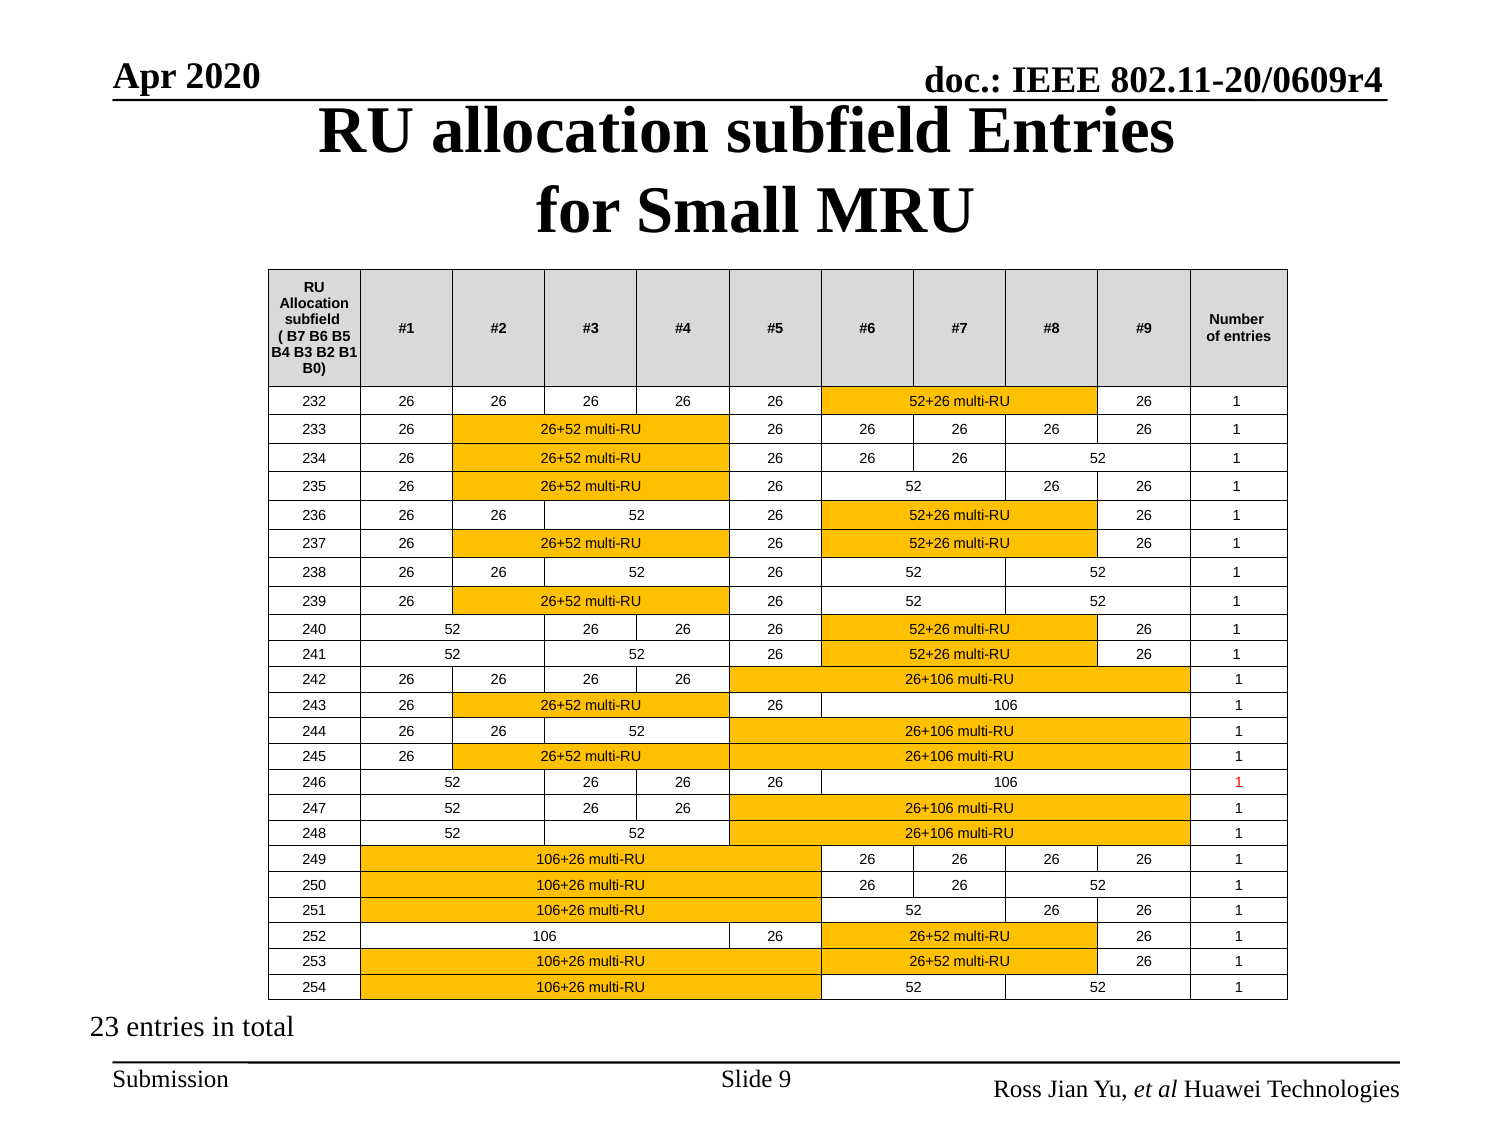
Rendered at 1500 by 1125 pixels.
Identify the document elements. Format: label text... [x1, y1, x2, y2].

table_cell 1 [1191, 558, 1287, 586]
table_cell 26 [730, 415, 821, 443]
table_cell 26 [914, 415, 1005, 443]
table_cell 26 [730, 558, 821, 586]
table_cell 242 [269, 667, 360, 692]
table_cell 240 [269, 615, 360, 640]
table_cell 26 [730, 444, 821, 471]
table_cell 26 [453, 501, 544, 529]
table_header #9 [1098, 270, 1190, 386]
table_cell 26 [637, 667, 729, 692]
table_cell 26 [822, 415, 913, 443]
table_cell 106 [822, 693, 1190, 717]
table_cell 254 [269, 975, 360, 999]
table_cell 52 [361, 795, 544, 820]
table_cell 1 [1191, 795, 1287, 820]
table_cell 26 [361, 472, 452, 500]
table_cell 26 [914, 872, 1005, 897]
table_header Number of entries [1191, 270, 1287, 386]
table_cell 26 [1098, 387, 1190, 414]
table_cell 106+26 multi-RU [361, 975, 821, 999]
table_cell 236 [269, 501, 360, 529]
table_cell 26 [822, 444, 913, 471]
table_cell 1 [1191, 667, 1287, 692]
table_cell 26+106 multi-RU [730, 667, 1190, 692]
table_cell 26 [1098, 472, 1190, 500]
table_cell 26 [361, 387, 452, 414]
table_cell 246 [269, 770, 360, 794]
table_cell 52 [822, 558, 1005, 586]
table_cell 26+106 multi-RU [730, 795, 1190, 820]
table_cell 26 [453, 667, 544, 692]
table_cell 26 [1006, 472, 1097, 500]
table_cell 26 [361, 415, 452, 443]
table_cell 26 [361, 744, 452, 769]
table_cell 26+106 multi-RU [730, 821, 1190, 845]
table_cell 52+26 multi-RU [822, 387, 1097, 414]
table_cell 26+52 multi-RU [453, 587, 729, 614]
table_cell 26+106 multi-RU [730, 718, 1190, 743]
table_cell 26 [1098, 501, 1190, 529]
table_cell 26 [1006, 415, 1097, 443]
table_cell 26+52 multi-RU [453, 444, 729, 471]
table_cell 26 [1098, 923, 1190, 948]
table_cell 52 [361, 770, 544, 794]
table_cell 26 [1098, 415, 1190, 443]
table_cell 1 [1191, 821, 1287, 845]
table_cell 1 [1191, 744, 1287, 769]
title RU allocation subfield Entries for Small MRU [99, 121, 1413, 210]
table_cell 1 [1191, 872, 1287, 897]
table_cell 52 [1006, 558, 1190, 586]
table_cell 106+26 multi-RU [361, 898, 821, 922]
table_cell 26+52 multi-RU [822, 949, 1097, 974]
table_cell 26 [914, 846, 1005, 871]
table_cell 52 [545, 501, 729, 529]
table_header RU Allocation subfield ( B7 B6 B5 B4 B3 B2 B1 B0) [269, 270, 360, 386]
table_cell 247 [269, 795, 360, 820]
table_cell 252 [269, 923, 360, 948]
table_cell 248 [269, 821, 360, 845]
table_cell 238 [269, 558, 360, 586]
table_cell 26+52 multi-RU [822, 923, 1097, 948]
table_cell 106+26 multi-RU [361, 846, 821, 871]
table_cell 250 [269, 872, 360, 897]
table_cell 26+52 multi-RU [453, 744, 729, 769]
table_cell 26 [361, 667, 452, 692]
table_cell 26 [1098, 530, 1190, 557]
table_cell 1 [1191, 501, 1287, 529]
table_cell 26+52 multi-RU [453, 472, 729, 500]
table_cell 52 [1006, 444, 1190, 471]
table_cell 245 [269, 744, 360, 769]
table_cell 26 [914, 444, 1005, 471]
table_header #8 [1006, 270, 1097, 386]
table_cell 1 [1191, 718, 1287, 743]
table_cell 26+52 multi-RU [453, 530, 729, 557]
table_cell 26 [637, 770, 729, 794]
table_cell 26 [453, 718, 544, 743]
table_cell 52 [822, 472, 1005, 500]
table_cell 1 [1191, 415, 1287, 443]
table_cell 26 [730, 472, 821, 500]
table_cell 26 [545, 795, 636, 820]
table_cell 26 [730, 923, 821, 948]
table_header 26 [730, 641, 821, 666]
table_cell 26 [637, 615, 729, 640]
table_header 26 [1098, 641, 1190, 666]
table_cell 26+106 multi-RU [730, 744, 1190, 769]
table_cell 239 [269, 587, 360, 614]
table_cell 26 [637, 387, 729, 414]
table_cell 1 [1191, 770, 1287, 794]
table_cell 26 [1006, 846, 1097, 871]
table_cell 1 [1191, 846, 1287, 871]
table_cell 26 [1006, 898, 1097, 922]
table_cell 26 [545, 770, 636, 794]
table_cell 1 [1191, 387, 1287, 414]
table_cell 106+26 multi-RU [361, 872, 821, 897]
table_cell 1 [1191, 693, 1287, 717]
table_cell 26 [730, 501, 821, 529]
table_cell 26 [730, 770, 821, 794]
table_cell 52 [1006, 872, 1190, 897]
table_cell 52+26 multi-RU [822, 501, 1097, 529]
table_cell 52 [361, 821, 544, 845]
table_cell 253 [269, 949, 360, 974]
table_cell 235 [269, 472, 360, 500]
table_header #1 [361, 270, 452, 386]
table_cell 52 [822, 975, 1005, 999]
table_cell 1 [1191, 615, 1287, 640]
table_cell 26 [1098, 615, 1190, 640]
table_cell 249 [269, 846, 360, 871]
table_cell 26 [1098, 846, 1190, 871]
table_cell 237 [269, 530, 360, 557]
table_header 1 [1191, 641, 1287, 666]
table_cell 26 [730, 387, 821, 414]
table_cell 26 [361, 501, 452, 529]
table_cell 52+26 multi-RU [822, 530, 1097, 557]
table_cell 26 [545, 387, 636, 414]
table_cell 52 [822, 587, 1005, 614]
table_cell 233 [269, 415, 360, 443]
table_cell 1 [1191, 530, 1287, 557]
table_cell 106 [361, 923, 729, 948]
table_cell 106+26 multi-RU [361, 949, 821, 974]
table_cell 251 [269, 898, 360, 922]
table_header #5 [730, 270, 821, 386]
table_cell 26 [361, 718, 452, 743]
table_cell 243 [269, 693, 360, 717]
table_cell 52 [1006, 975, 1190, 999]
table_cell 26 [361, 558, 452, 586]
table_header #6 [822, 270, 913, 386]
table_cell 26+52 multi-RU [453, 693, 729, 717]
table_cell 26 [1098, 898, 1190, 922]
table_header 52 [361, 641, 544, 666]
table_cell 26 [361, 587, 452, 614]
table_cell 52 [545, 718, 729, 743]
table_cell 26 [361, 530, 452, 557]
table_cell 26 [822, 872, 913, 897]
table_cell 1 [1191, 923, 1287, 948]
table_cell 26 [730, 693, 821, 717]
table_header 52+26 multi-RU [822, 641, 1097, 666]
table_cell 26 [730, 530, 821, 557]
table_cell 26 [1098, 949, 1190, 974]
table_cell 26 [361, 693, 452, 717]
table_cell 52 [361, 615, 544, 640]
slide_number Slide 9 [712, 1061, 800, 1093]
table_cell 26 [545, 667, 636, 692]
table_cell 26 [822, 846, 913, 871]
table_cell 52 [545, 558, 729, 586]
table_cell 26 [453, 387, 544, 414]
table_header #2 [453, 270, 544, 386]
table_cell 52 [822, 898, 1005, 922]
table_cell 52 [1006, 587, 1190, 614]
table_header #3 [545, 270, 636, 386]
table_cell 26 [453, 558, 544, 586]
table_cell 1 [1191, 587, 1287, 614]
table_header 241 [269, 641, 360, 666]
table_cell 26+52 multi-RU [453, 415, 729, 443]
table_cell 234 [269, 444, 360, 471]
table_header #7 [914, 270, 1005, 386]
table_cell 26 [730, 615, 821, 640]
table_cell 244 [269, 718, 360, 743]
table_cell 26 [545, 615, 636, 640]
table_cell 1 [1191, 975, 1287, 999]
table_cell 106 [822, 770, 1190, 794]
text_box 23 entries in total [74, 999, 313, 1050]
table_header #4 [637, 270, 729, 386]
table_cell 26 [637, 795, 729, 820]
table_cell 26 [730, 587, 821, 614]
table_cell 1 [1191, 472, 1287, 500]
table_cell 1 [1191, 898, 1287, 922]
table_cell 232 [269, 387, 360, 414]
table_cell 1 [1191, 444, 1287, 471]
table_cell 1 [1191, 949, 1287, 974]
table_cell 52 [545, 821, 729, 845]
table_header 52 [545, 641, 729, 666]
table_cell 52+26 multi-RU [822, 615, 1097, 640]
table_cell 26 [361, 444, 452, 471]
